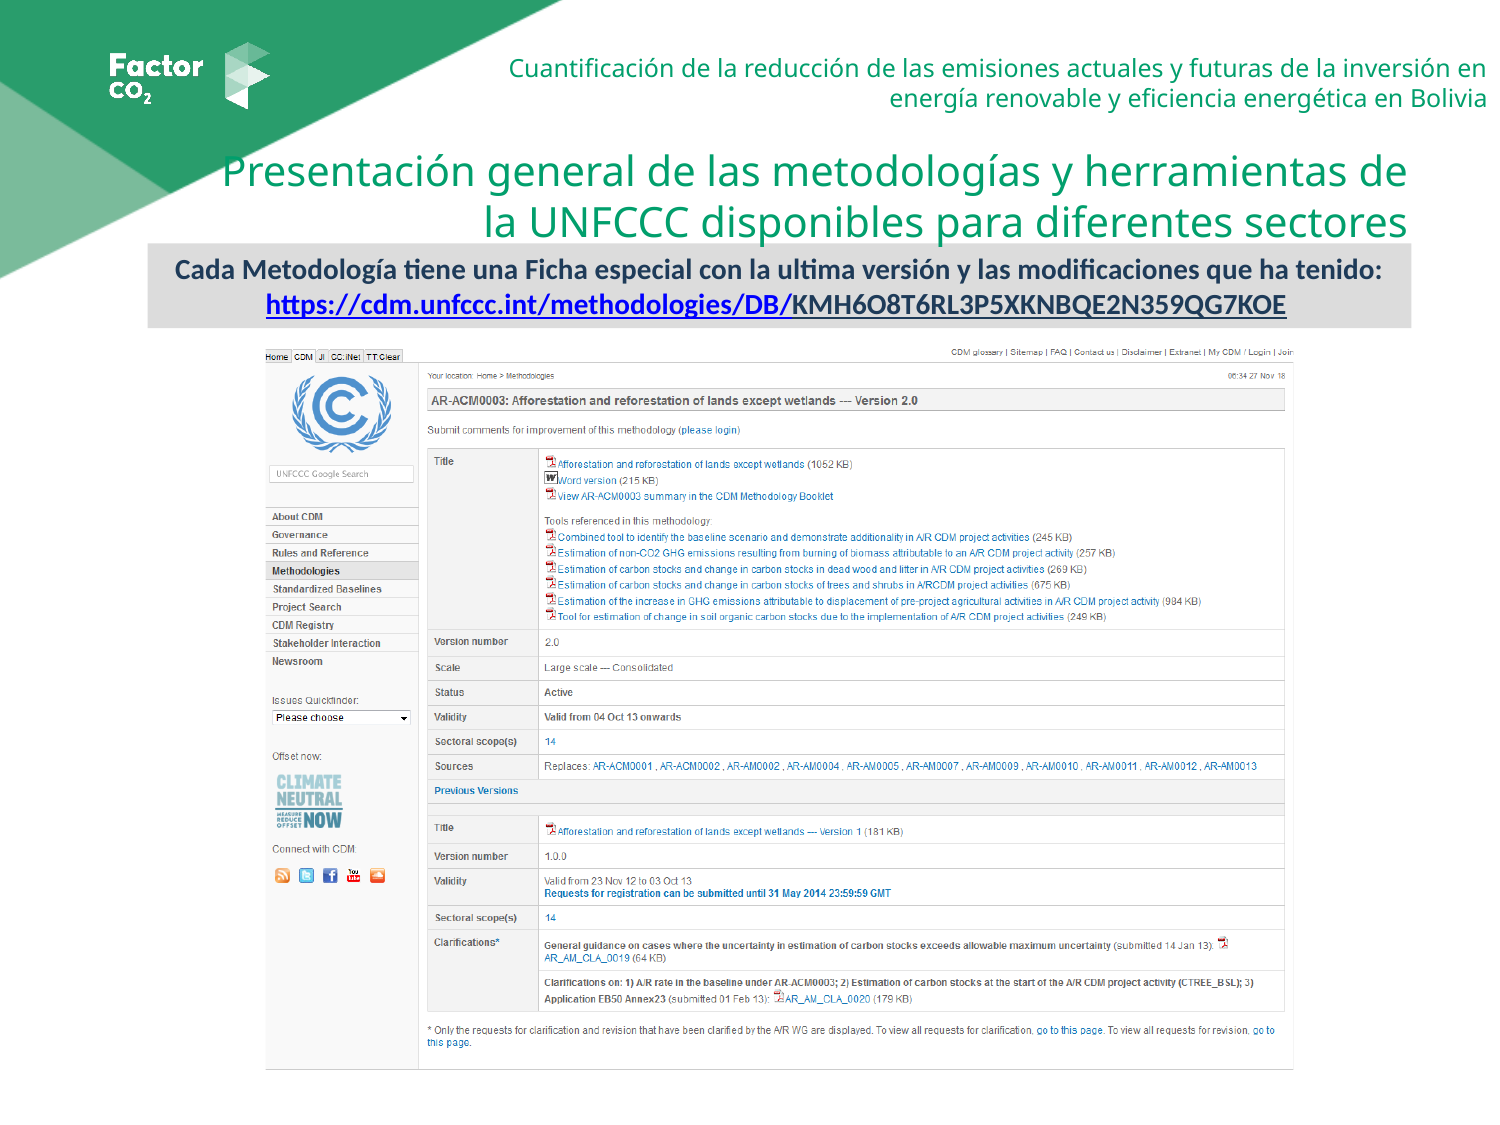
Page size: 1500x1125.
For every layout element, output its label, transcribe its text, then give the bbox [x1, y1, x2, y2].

text_box Presentación general de las metodologías y herramientas de la UNFCCC disponibles para diferentes sectores [171, 137, 1424, 253]
picture [0, 75, 1500, 1125]
text_box [0, 0, 1500, 75]
text_box Cada Metodología tiene una Ficha especial con la ultima versión y las modificaciones que ha tenido: https://cdm.unfccc.int/methodologies/DB/KMH6O8T6RL3P5XKNBQE2N359QG7KOE [147, 243, 1412, 329]
